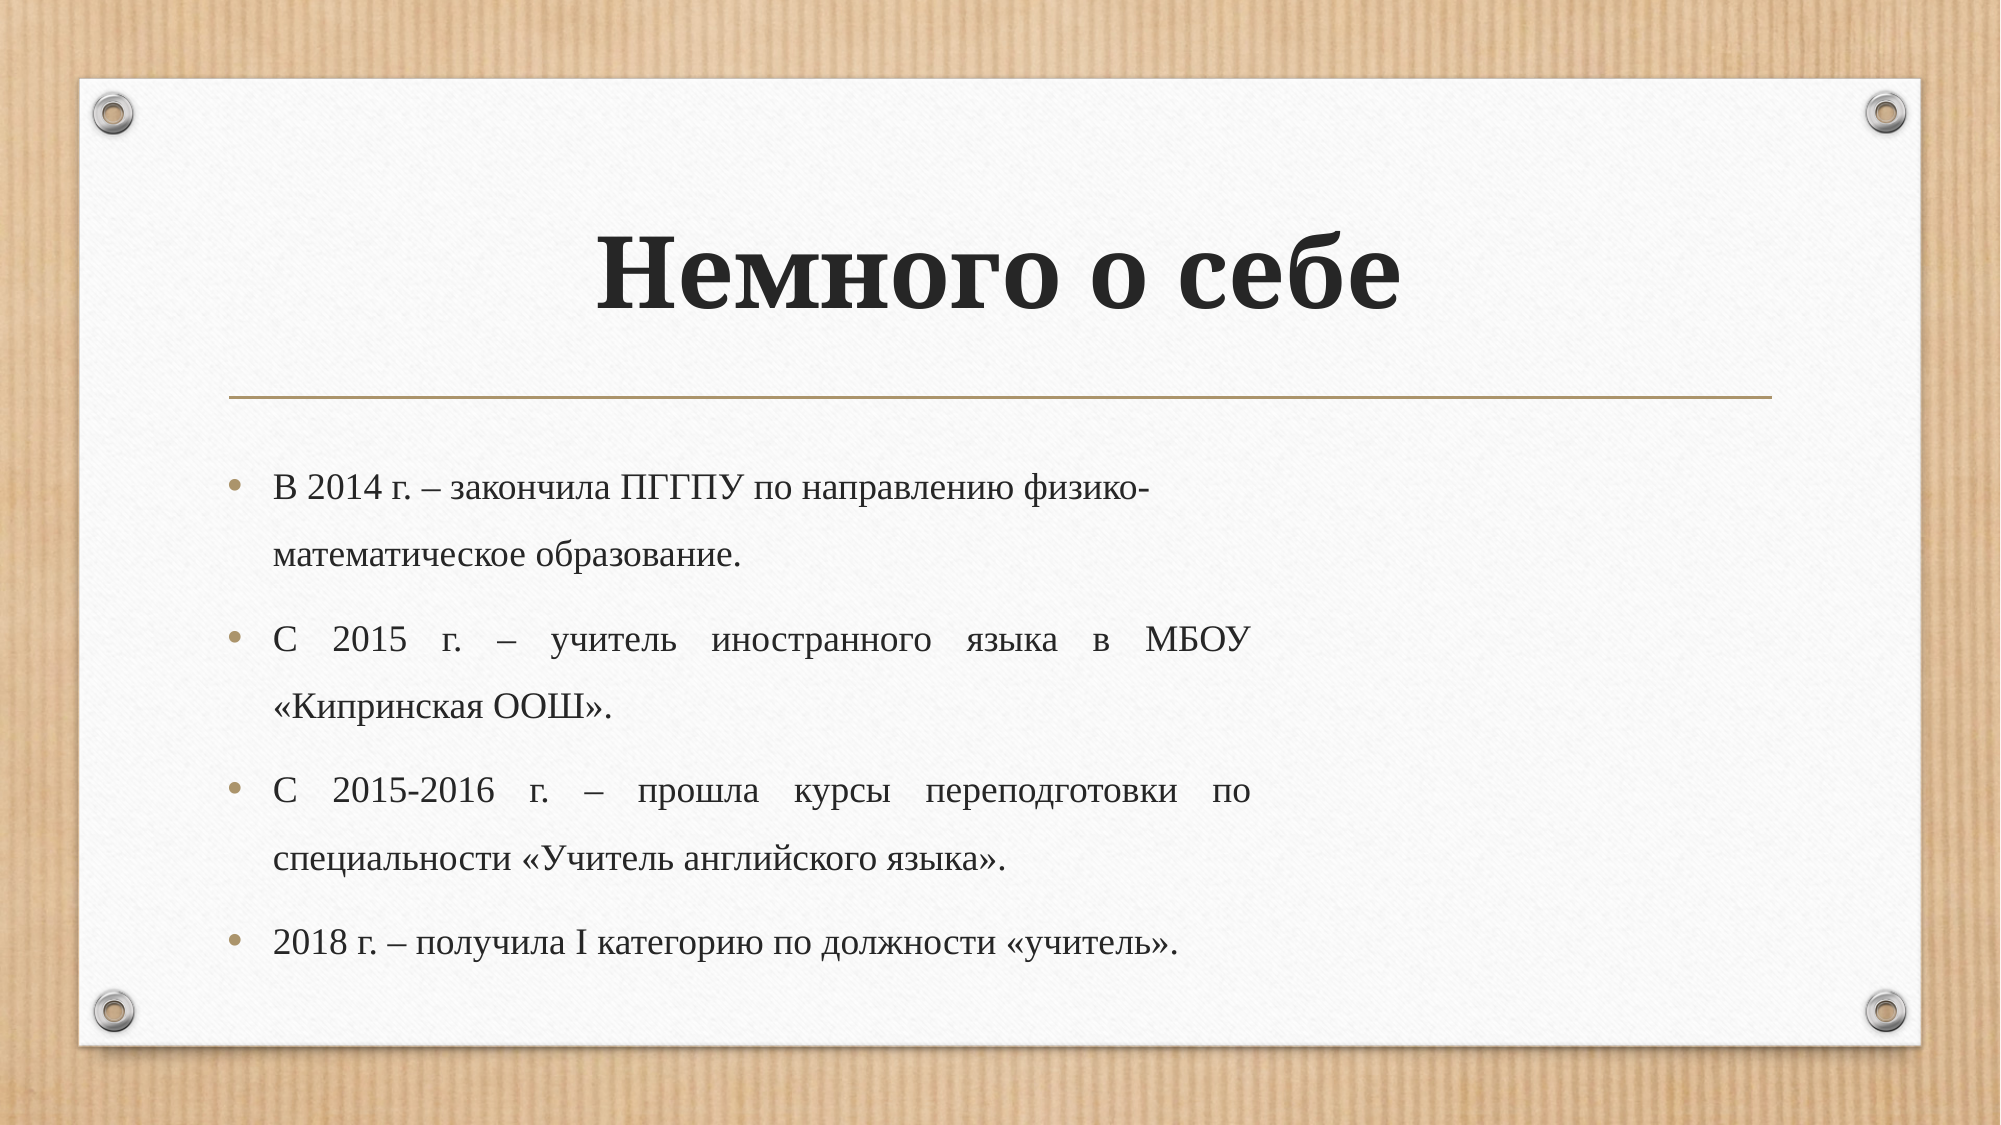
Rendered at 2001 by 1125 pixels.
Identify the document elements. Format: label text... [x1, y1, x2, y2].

picture [0, 0, 2001, 1125]
title Немного о себе [212, 161, 1788, 375]
list В 2014 г. – закончила ПГГПУ по направлению физико-математическое образование. С 2015 г. – учитель иностранного языка в МБОУ «Кипринская ООШ». С 2015-2016 г. – прошла курсы переподготовки по специальности «Учитель английского языка». 2018 г. – получила I категорию по должности «учитель». [212, 431, 1267, 977]
